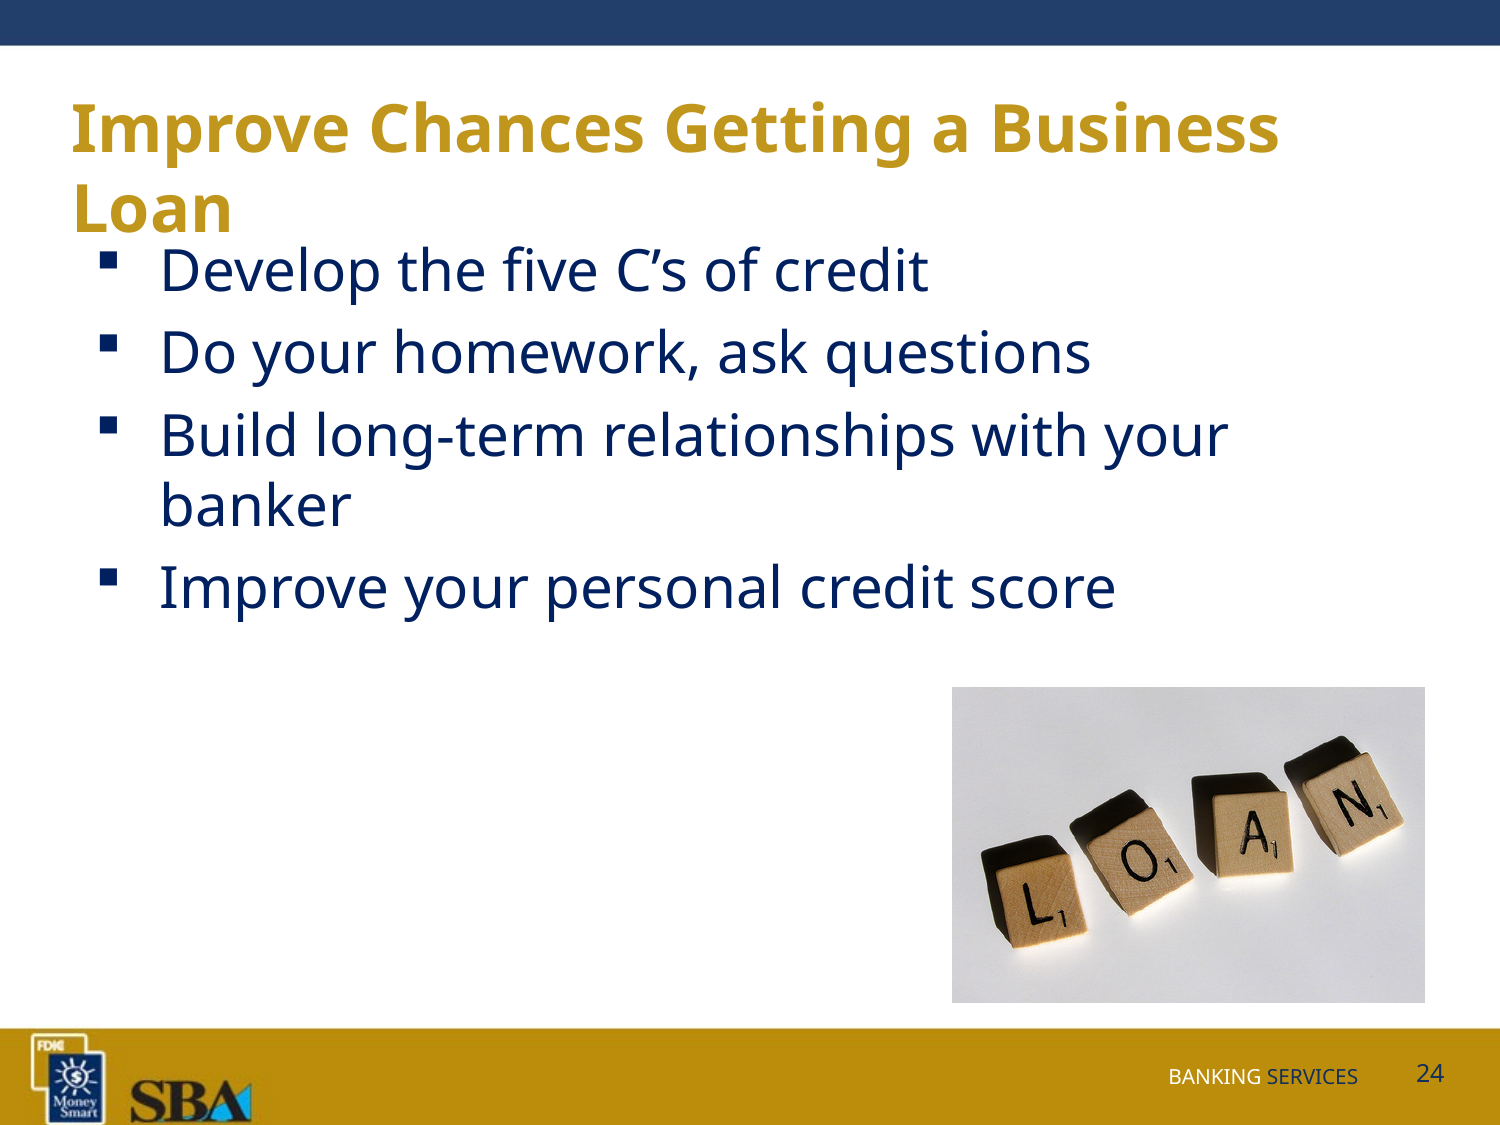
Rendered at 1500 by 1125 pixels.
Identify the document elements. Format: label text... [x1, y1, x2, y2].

title Improve Chances Getting a Business Loan [63, 77, 1445, 179]
list Develop the five C’s of credit Do your homework, ask questions Build long-term relationships with your banker Improve your personal credit score [86, 224, 1438, 926]
picture [0, 0, 1500, 1125]
